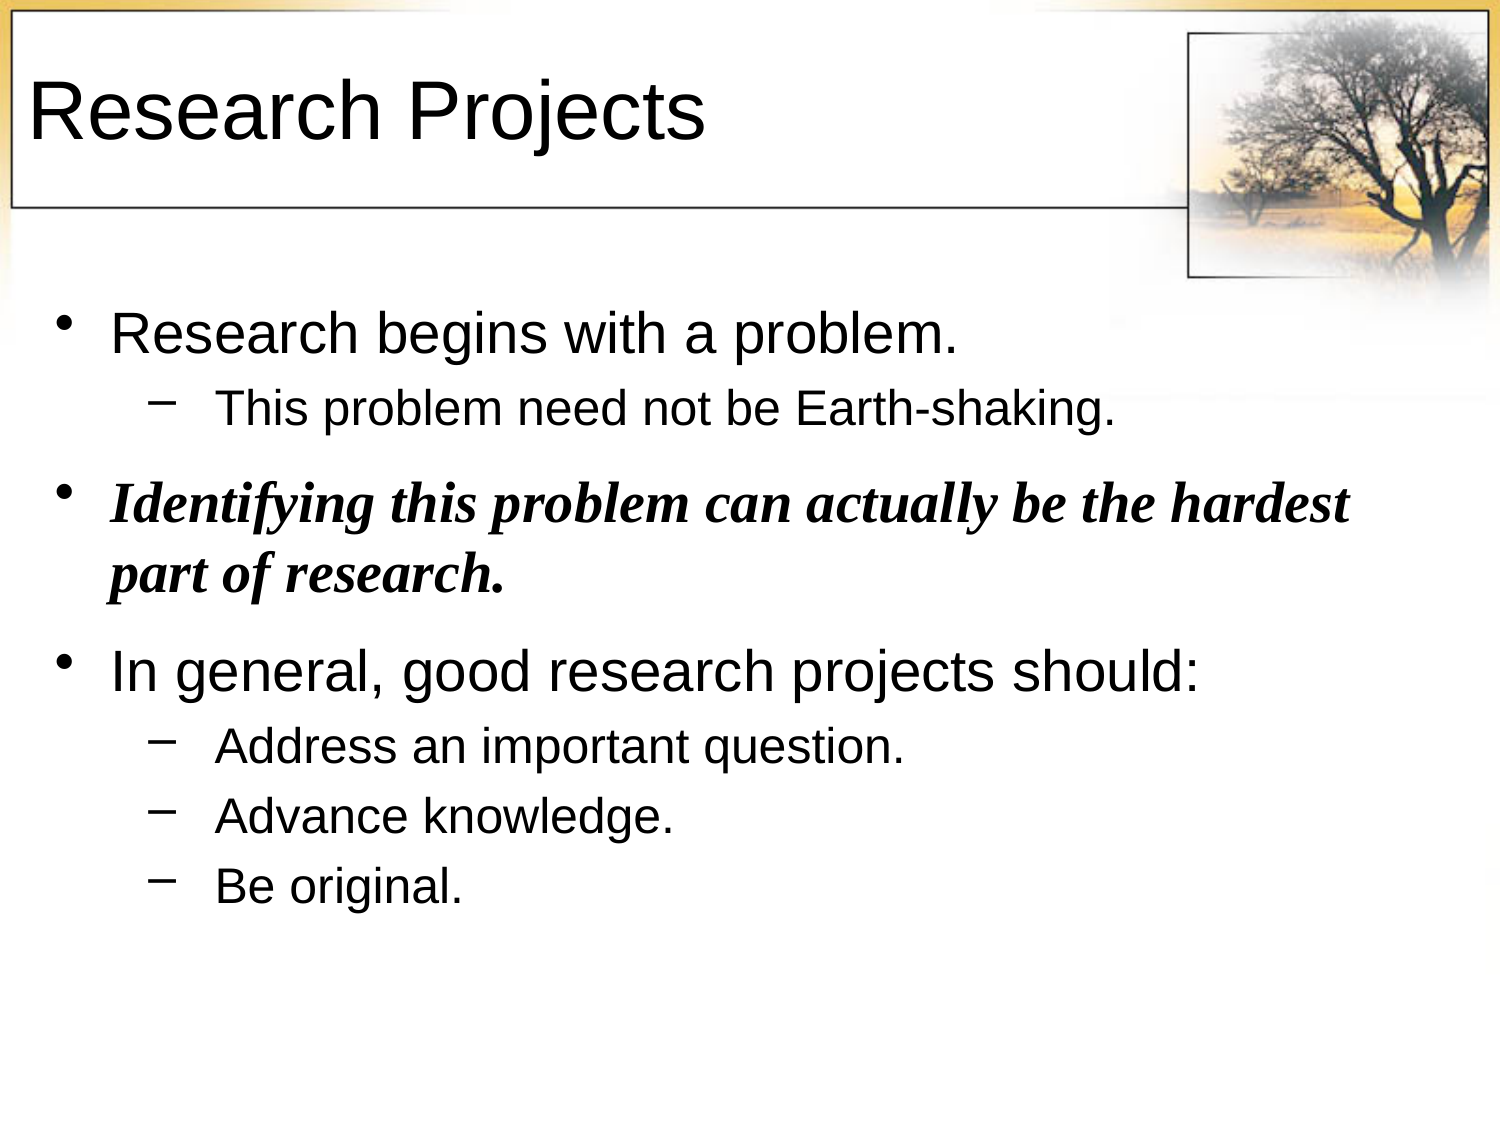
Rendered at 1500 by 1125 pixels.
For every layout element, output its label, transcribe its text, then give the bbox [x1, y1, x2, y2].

title Research Projects [12, 12, 1188, 201]
list Research begins with a problem. This problem need not be Earth-shaking. Identifying this problem can actually be the hardest part of research. In general, good research projects should: Address an important question. Advance knowledge. Be original. [39, 287, 1453, 1001]
picture [0, 0, 1500, 1125]
